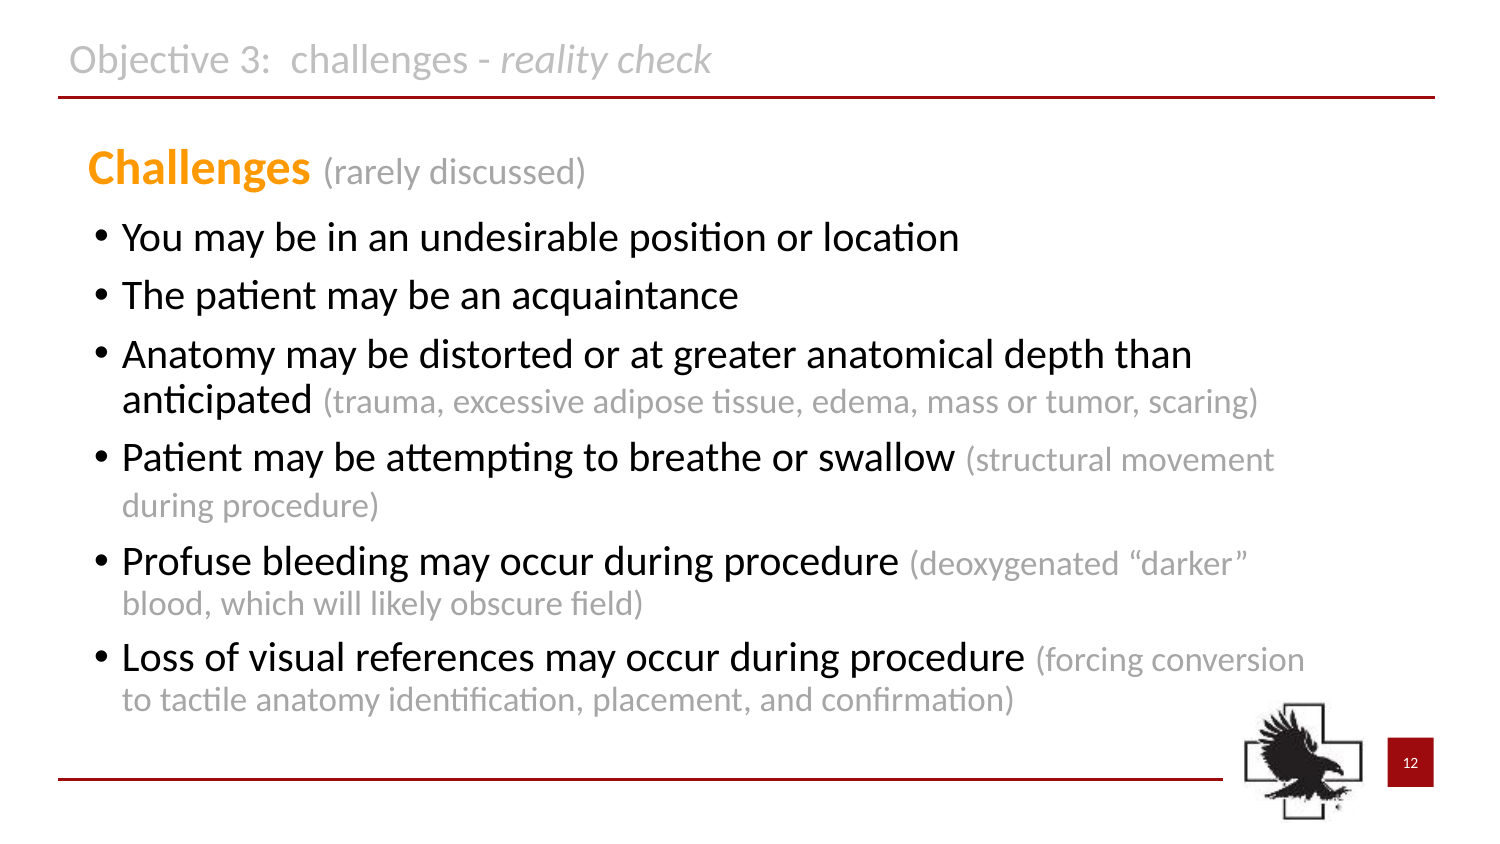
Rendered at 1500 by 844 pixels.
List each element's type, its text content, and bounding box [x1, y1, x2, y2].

slide_number 12 [1387, 737, 1434, 787]
picture [1243, 700, 1366, 823]
text_box You may be in an undesirable position or location The patient may be an acquaintance Anatomy may be distorted or at greater anatomical depth than anticipated (trauma, excessive adipose tissue, edema, mass or tumor, scaring) Patient may be attempting to breathe or swallow (structural movement during procedure) Profuse bleeding may occur during procedure (deoxygenated “darker” blood, which will likely obscure field) Loss of visual references may occur during procedure (forcing conversion to tactile anatomy identification, placement, and confirmation) [79, 207, 1329, 729]
text_box Challenges (rarely discussed) [73, 127, 1411, 203]
text_box Objective 3: challenges - reality check [54, 24, 733, 90]
